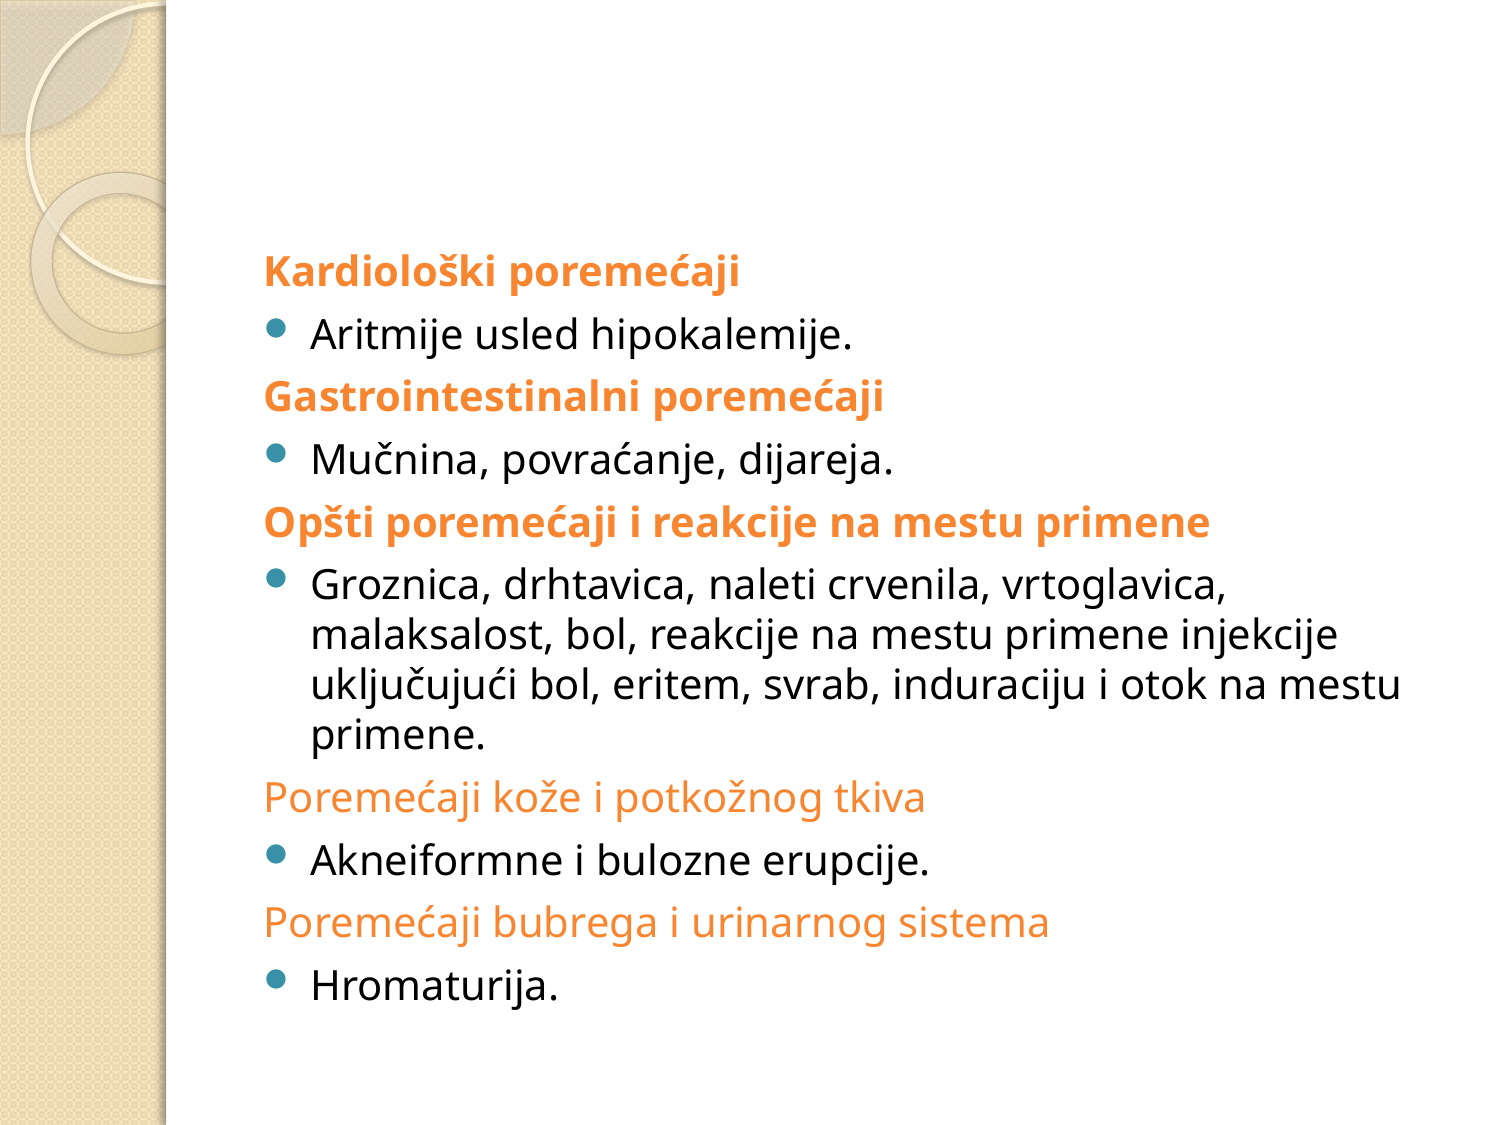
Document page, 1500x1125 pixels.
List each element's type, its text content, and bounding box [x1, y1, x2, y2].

list Kardiološki poremećaji Aritmije usled hipokalemije. Gastrointestinalni poremećaji Mučnina, povraćanje, dijareja. Opšti poremećaji i reakcije na mestu primene Groznica, drhtavica, naleti crvenila, vrtoglavica, malaksalost, bol, reakcije na mestu primene injekcije uključujući bol, eritem, svrab, induraciju i otok na mestu primene. Poremećaji kože i potkožnog tkiva Akneiformne i bulozne erupcije. Poremećaji bubrega i urinarnog sistema Hromaturija. [235, 237, 1466, 1025]
